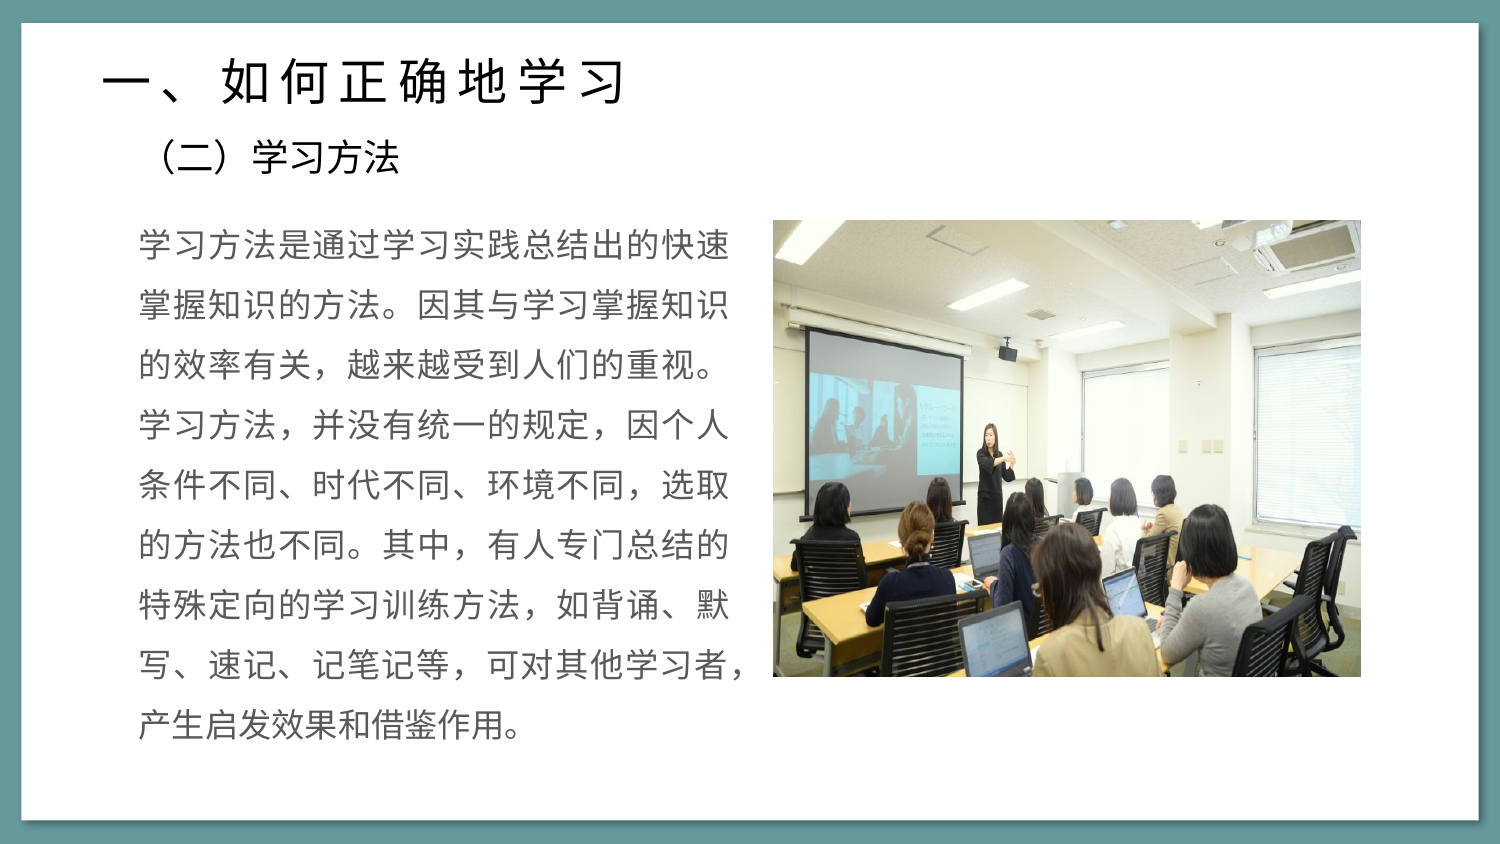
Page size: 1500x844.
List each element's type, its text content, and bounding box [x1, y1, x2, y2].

text_box 学习方法是通过学习实践总结出的快速掌握知识的方法。因其与学习掌握知识的效率有关，越来越受到人们的重视。学习方法，并没有统一的规定，因个人条件不同、时代不同、环境不同，选取的方法也不同。其中，有人专门总结的特殊定向的学习训练方法，如背诵、默写、速记、记笔记等，可对其他学习者，产生启发效果和借鉴作用。 [123, 197, 745, 752]
text_box 一、如何正确地学习 [88, 43, 788, 117]
text_box （二）学习方法 [124, 126, 417, 187]
picture [773, 220, 1361, 677]
